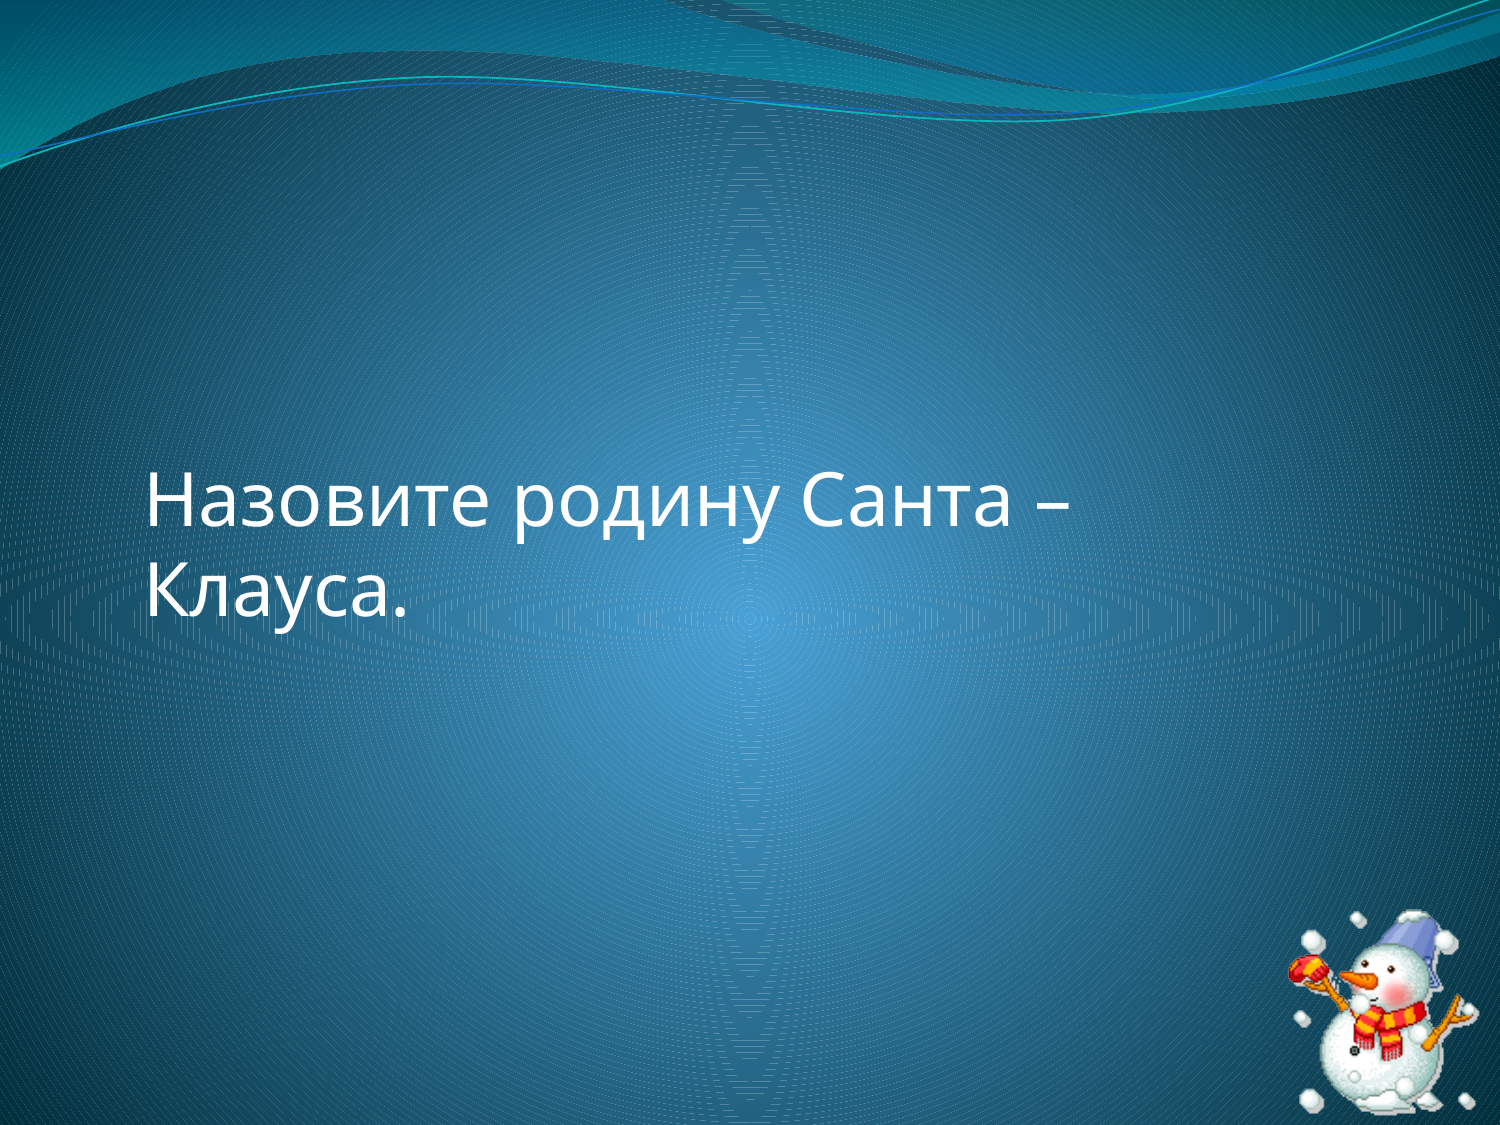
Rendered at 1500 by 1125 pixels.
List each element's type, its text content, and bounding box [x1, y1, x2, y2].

picture [1257, 882, 1500, 1125]
list Назовите родину Санта – Клауса. [135, 443, 1247, 692]
